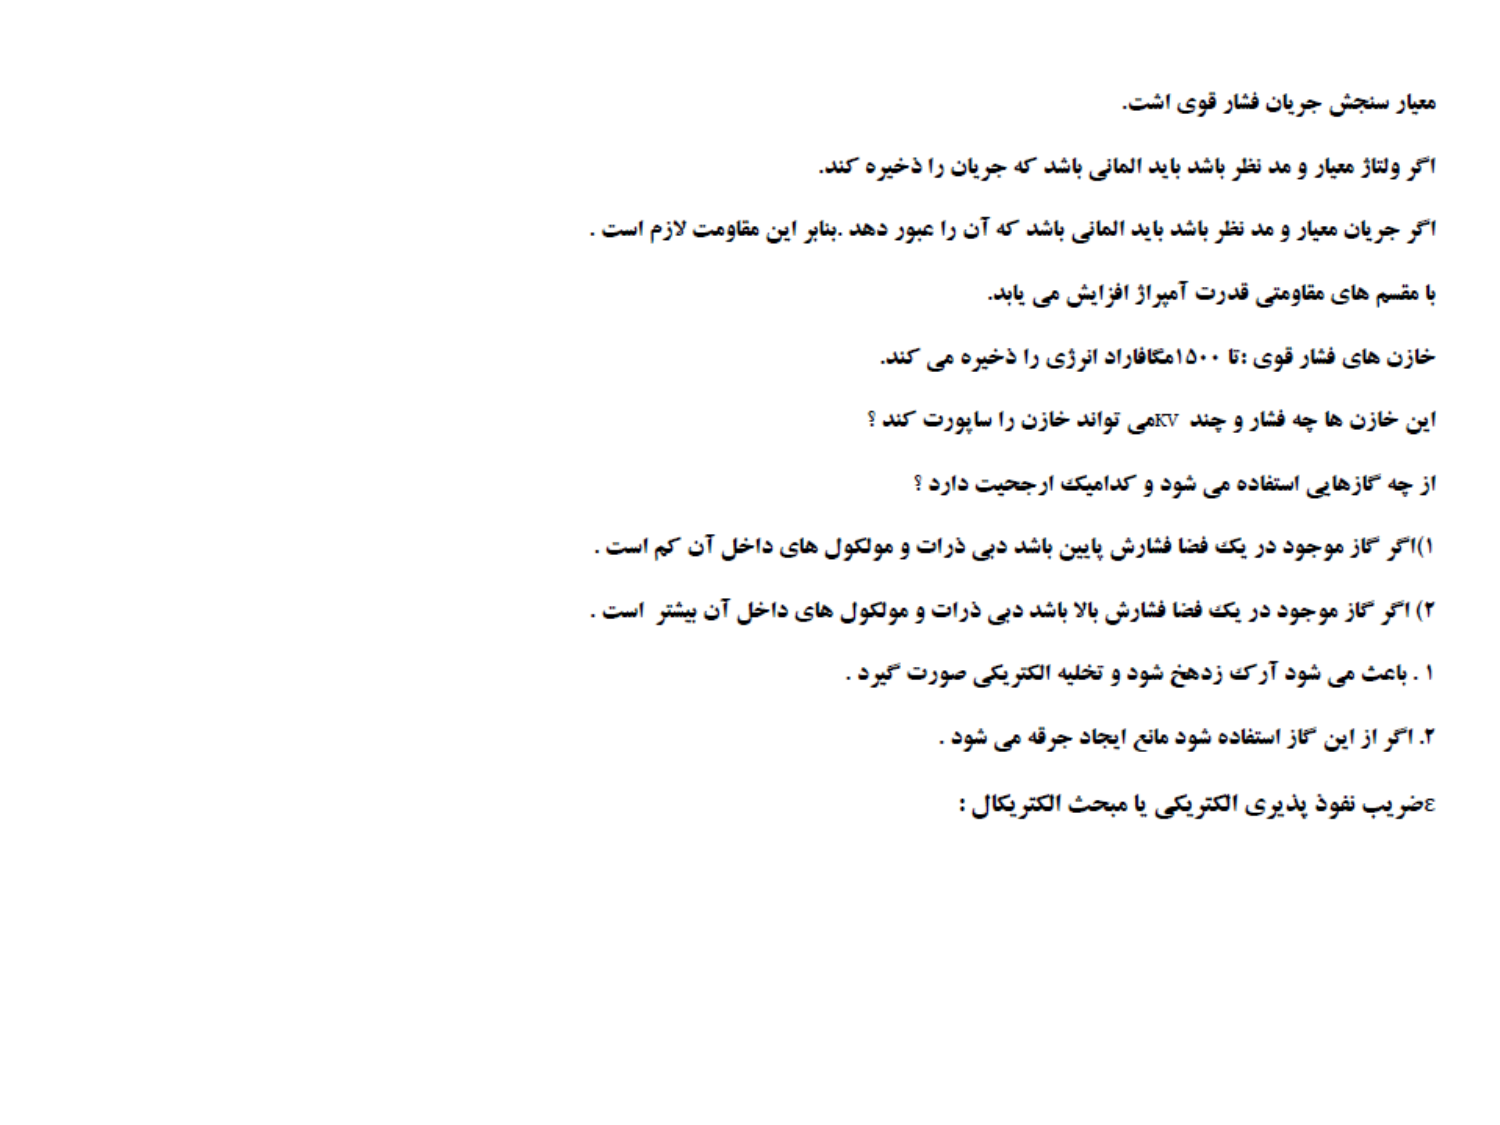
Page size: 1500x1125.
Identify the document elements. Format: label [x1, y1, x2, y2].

picture [548, 77, 1439, 838]
